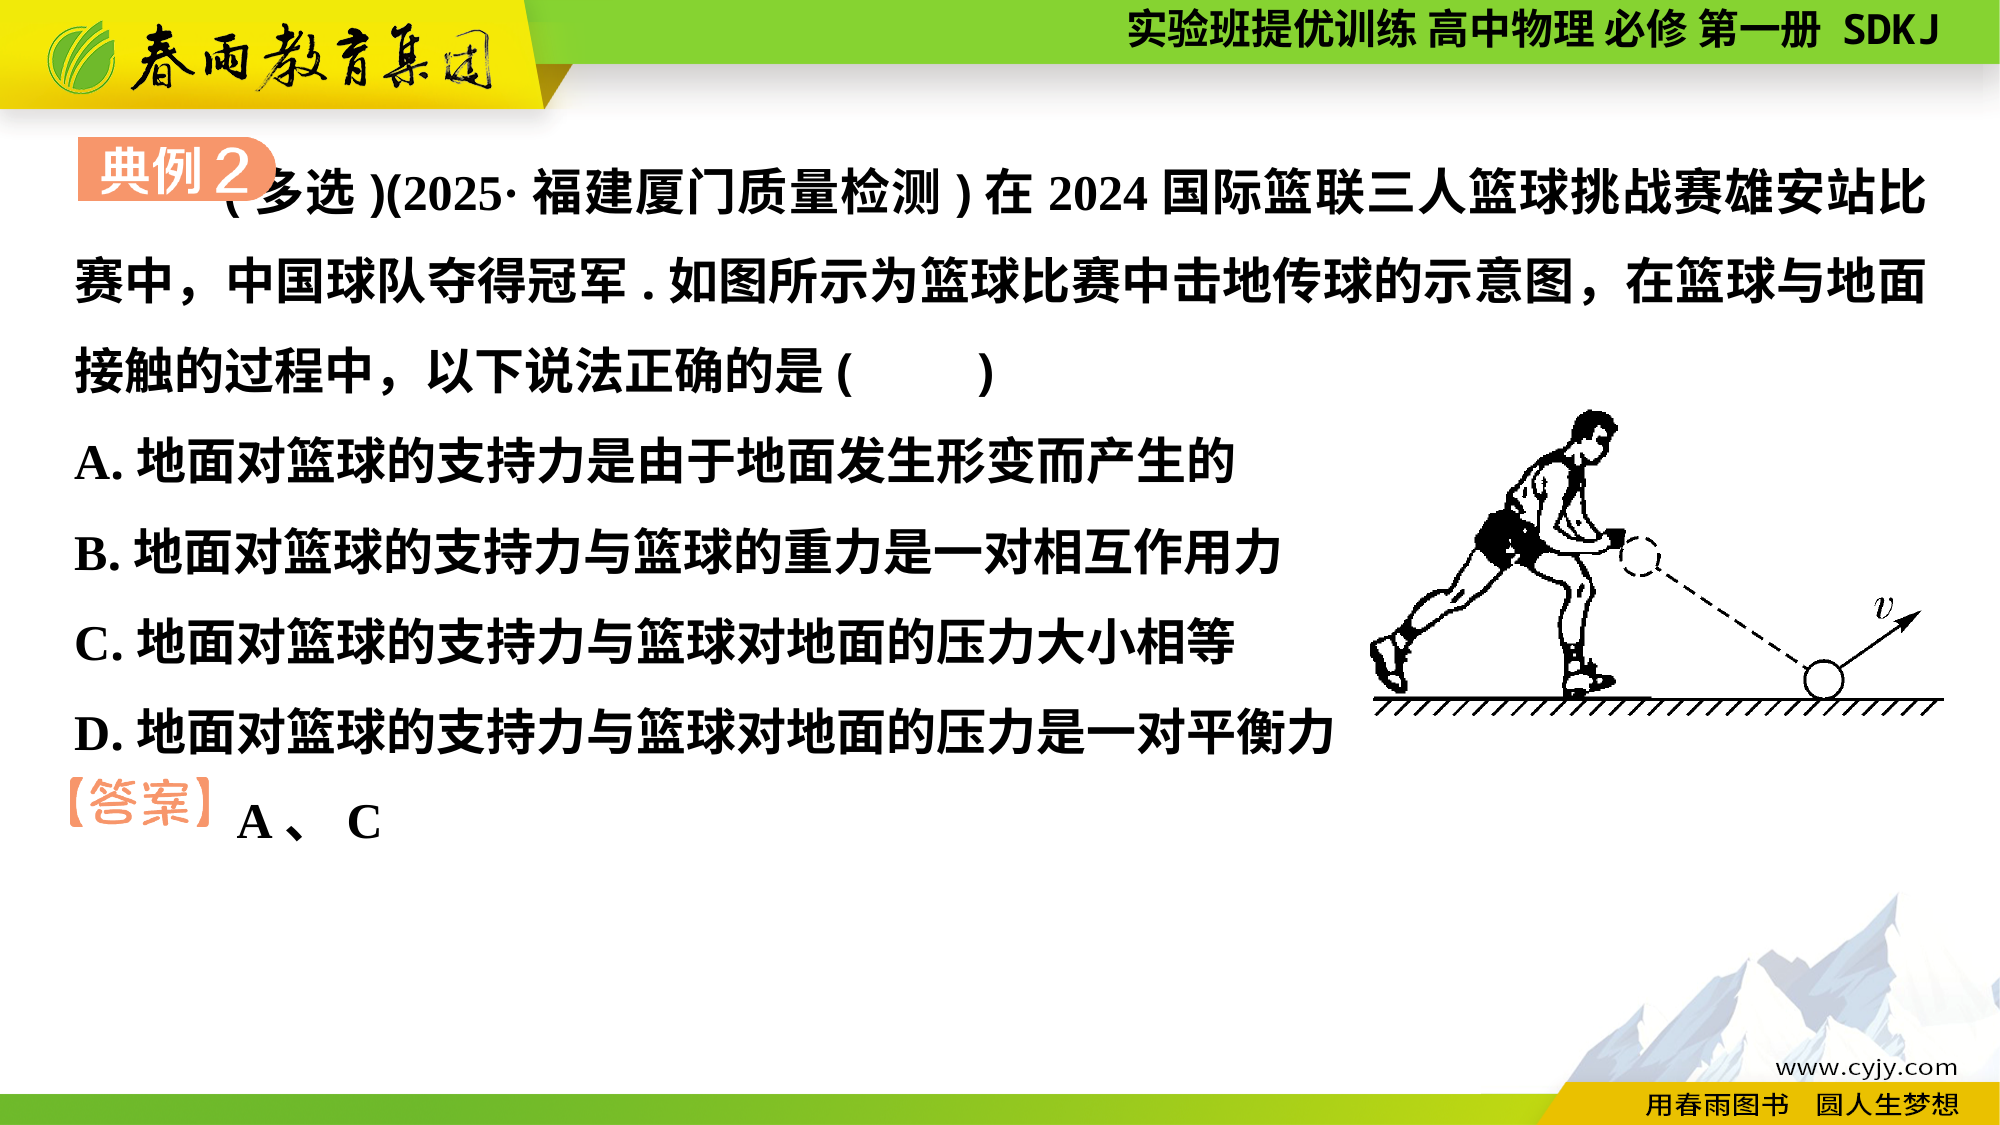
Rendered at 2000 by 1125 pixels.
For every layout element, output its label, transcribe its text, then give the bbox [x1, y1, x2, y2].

picture [0, 0, 2000, 1125]
list (多选)(2025·福建厦门质量检测)在2024国际篮联三人篮球挑战赛雄安站比赛中，中国球队夺得冠军.如图所示为篮球比赛中击地传球的示意图，在篮球与地面接触的过程中，以下说法正确的是( ) A.地面对篮球的支持力是由于地面发生形变而产生的 B.地面对篮球的支持力与篮球的重力是一对相互作用力 C.地面对篮球的支持力与篮球对地面的压力大小相等 D.地面对篮球的支持力与篮球对地面的压力是一对平衡力 [59, 122, 1944, 750]
text_box A、C [59, 750, 1944, 856]
